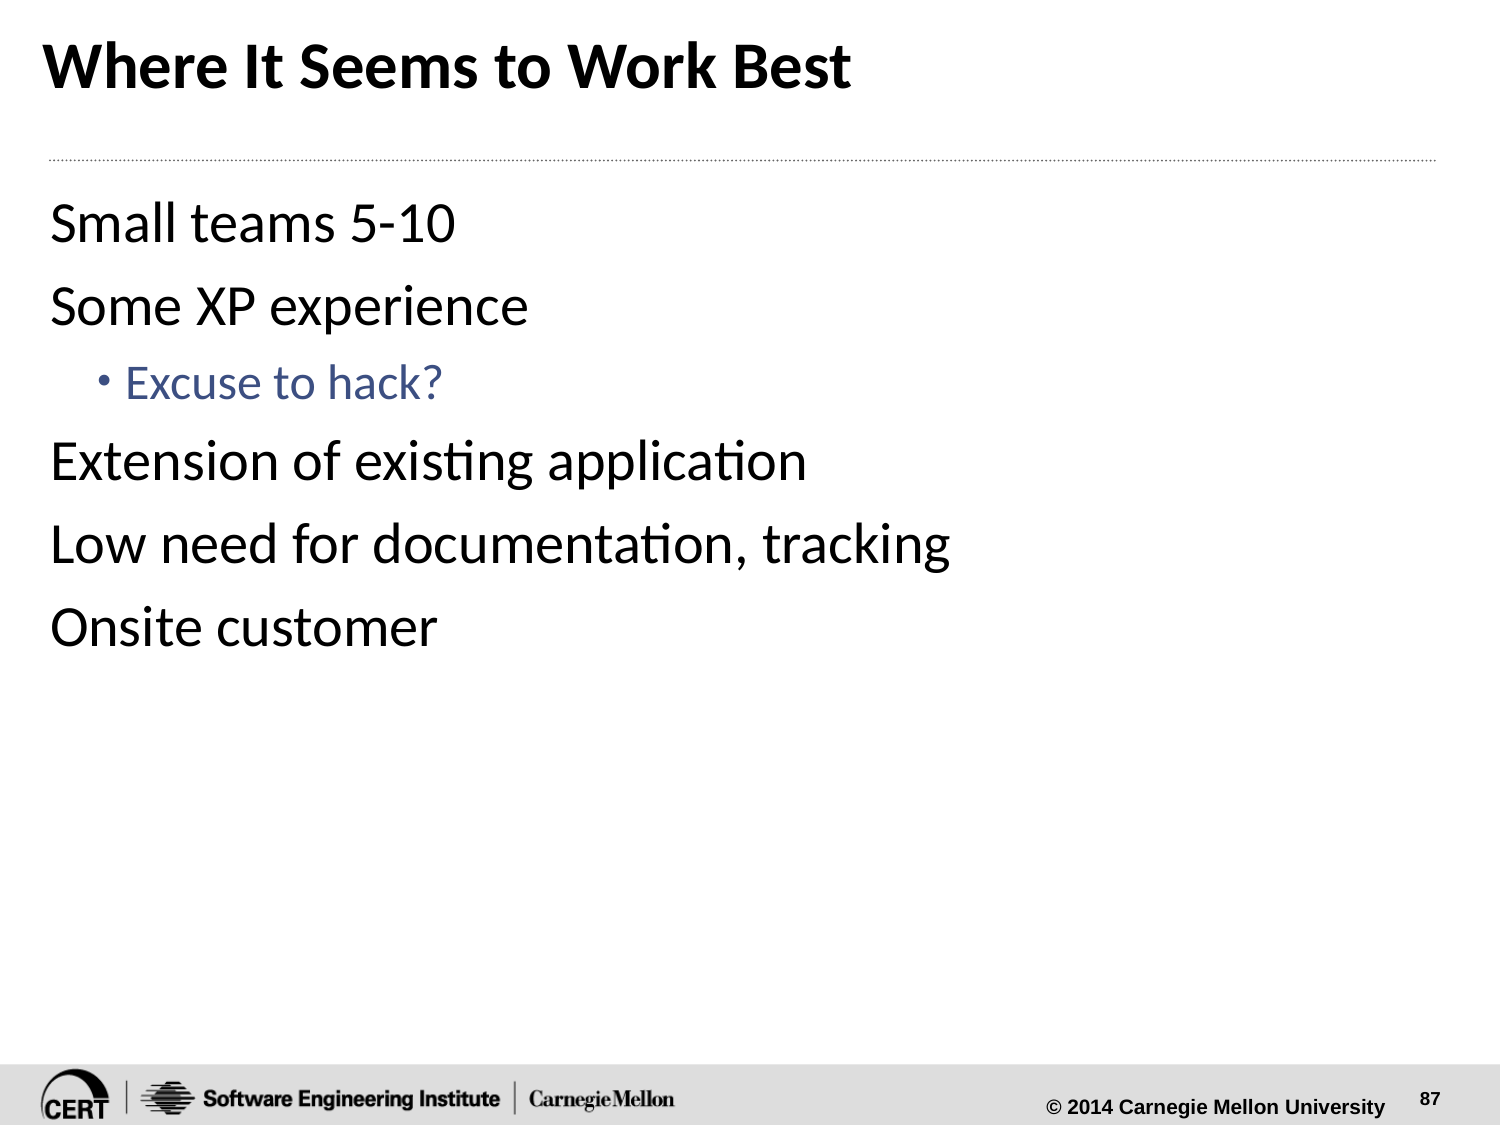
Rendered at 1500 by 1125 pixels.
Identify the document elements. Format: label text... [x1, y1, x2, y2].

list Small teams 5-10 Some XP experience Excuse to hack? Extension of existing application Low need for documentation, tracking Onsite customer [49, 187, 1438, 1001]
picture [24, 1065, 688, 1125]
title Where It Seems to Work Best [42, 37, 1434, 155]
